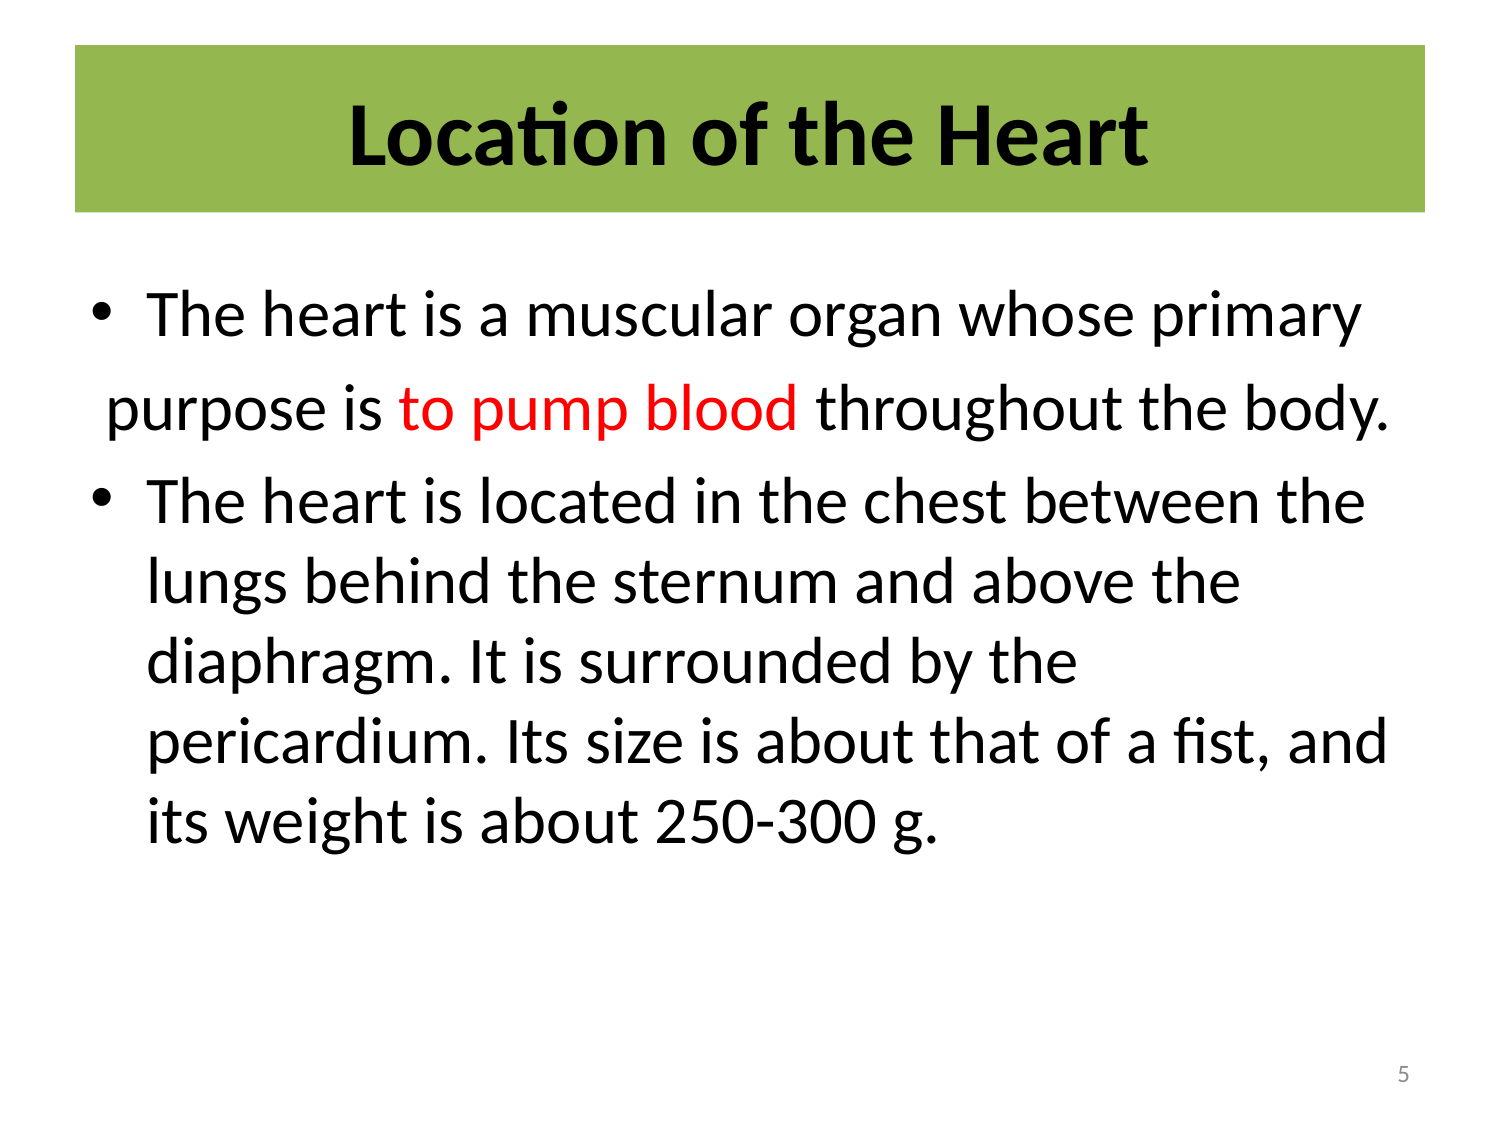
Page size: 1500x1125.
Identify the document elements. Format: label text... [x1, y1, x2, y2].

title Location of the Heart [75, 45, 1425, 213]
slide_number 5 [1074, 1042, 1425, 1103]
list The heart is a muscular organ whose primary purpose is to pump blood throughout the body. The heart is located in the chest between the lungs behind the sternum and above the diaphragm. It is surrounded by the pericardium. Its size is about that of a fist, and its weight is about 250-300 g. [75, 262, 1425, 1005]
